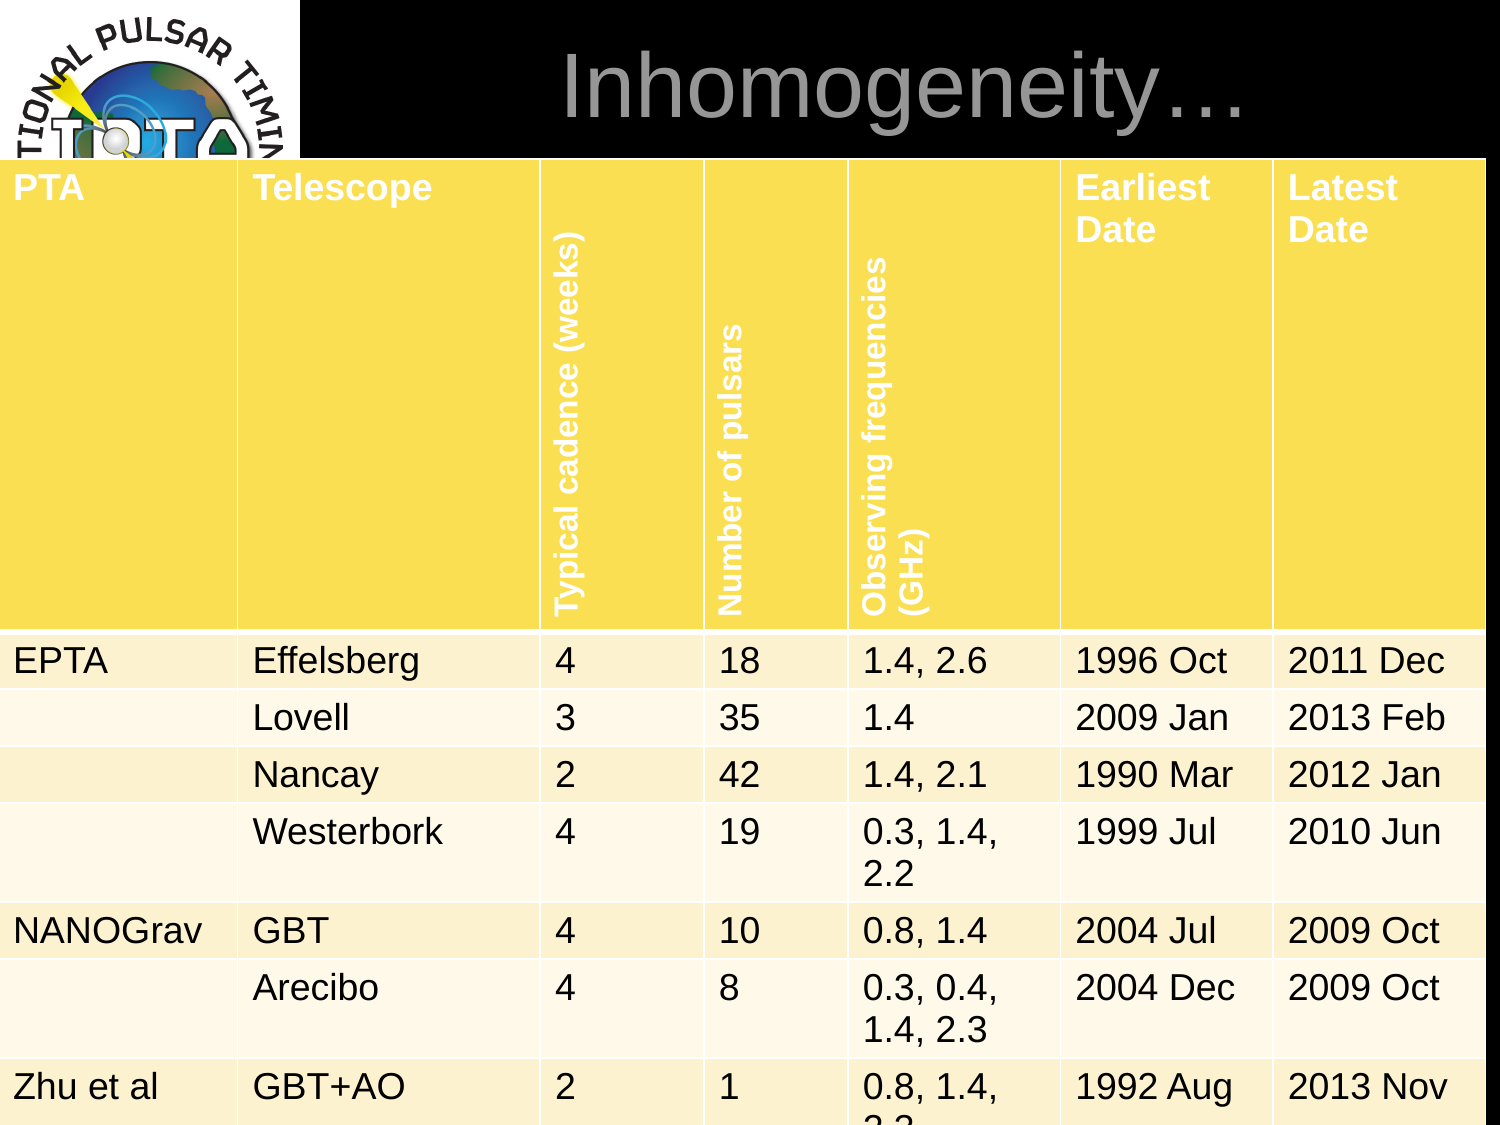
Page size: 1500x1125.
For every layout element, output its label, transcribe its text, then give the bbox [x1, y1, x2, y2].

picture [0, 0, 300, 158]
table_cell 1996 Oct [1061, 635, 1272, 688]
table_cell 1.4 [849, 690, 1060, 745]
table_cell 3 [541, 690, 703, 745]
table_cell GBT [238, 903, 539, 958]
table_cell 0.3, 1.4, 2.2 [849, 804, 1060, 901]
table_cell Zhu et al [0, 1059, 237, 1125]
table_cell 35 [705, 690, 847, 745]
table_header Typical cadence (weeks) [541, 160, 703, 629]
table_cell Westerbork [238, 804, 539, 901]
table_cell [0, 690, 237, 745]
table_cell 8 [705, 960, 847, 1057]
table_cell 1 [705, 1059, 847, 1125]
table_cell 42 [705, 747, 847, 802]
table_cell 2010 Jun [1274, 804, 1485, 901]
table_cell 0.3, 0.4, 1.4, 2.3 [849, 960, 1060, 1057]
table_cell 1992 Aug [1061, 1059, 1272, 1125]
table_cell 2 [541, 747, 703, 802]
table_header Earliest Date [1061, 160, 1272, 629]
table_cell 19 [705, 804, 847, 901]
table_header PTA [0, 160, 237, 629]
table_cell GBT+AO [238, 1059, 539, 1125]
table_header Latest Date [1274, 160, 1485, 629]
table_cell [0, 804, 237, 901]
table_cell 0.8, 1.4 [849, 903, 1060, 958]
table_cell 0.8, 1.4, 2.3 [849, 1059, 1060, 1125]
table_cell 2011 Dec [1274, 635, 1485, 688]
table_cell 2012 Jan [1274, 747, 1485, 802]
table_cell Effelsberg [238, 635, 539, 688]
table_cell 18 [705, 635, 847, 688]
table_cell 4 [541, 635, 703, 688]
table_header Number of pulsars [705, 160, 847, 629]
table_cell 1990 Mar [1061, 747, 1272, 802]
title Inhomogeneity… [349, 12, 1463, 151]
table_cell 2013 Nov [1274, 1059, 1485, 1125]
table_cell 2004 Jul [1061, 903, 1272, 958]
table_cell 2004 Dec [1061, 960, 1272, 1057]
table_cell 1999 Jul [1061, 804, 1272, 901]
table_cell 2009 Oct [1274, 960, 1485, 1057]
table_cell 2 [541, 1059, 703, 1125]
table_header Observing frequencies (GHz) [849, 160, 1060, 629]
table_header Telescope [238, 160, 539, 629]
table_cell 4 [541, 903, 703, 958]
table_cell 4 [541, 960, 703, 1057]
table_cell 2009 Jan [1061, 690, 1272, 745]
table_cell 4 [541, 804, 703, 901]
table_cell Nancay [238, 747, 539, 802]
table_cell [0, 747, 237, 802]
table_cell 10 [705, 903, 847, 958]
table_cell 1.4, 2.6 [849, 635, 1060, 688]
table_cell [0, 960, 237, 1057]
table_cell Lovell [238, 690, 539, 745]
table_cell 2009 Oct [1274, 903, 1485, 958]
table_cell Arecibo [238, 960, 539, 1057]
table_cell NANOGrav [0, 903, 237, 958]
table_cell 2013 Feb [1274, 690, 1485, 745]
table_cell EPTA [0, 635, 237, 688]
table_cell 1.4, 2.1 [849, 747, 1060, 802]
